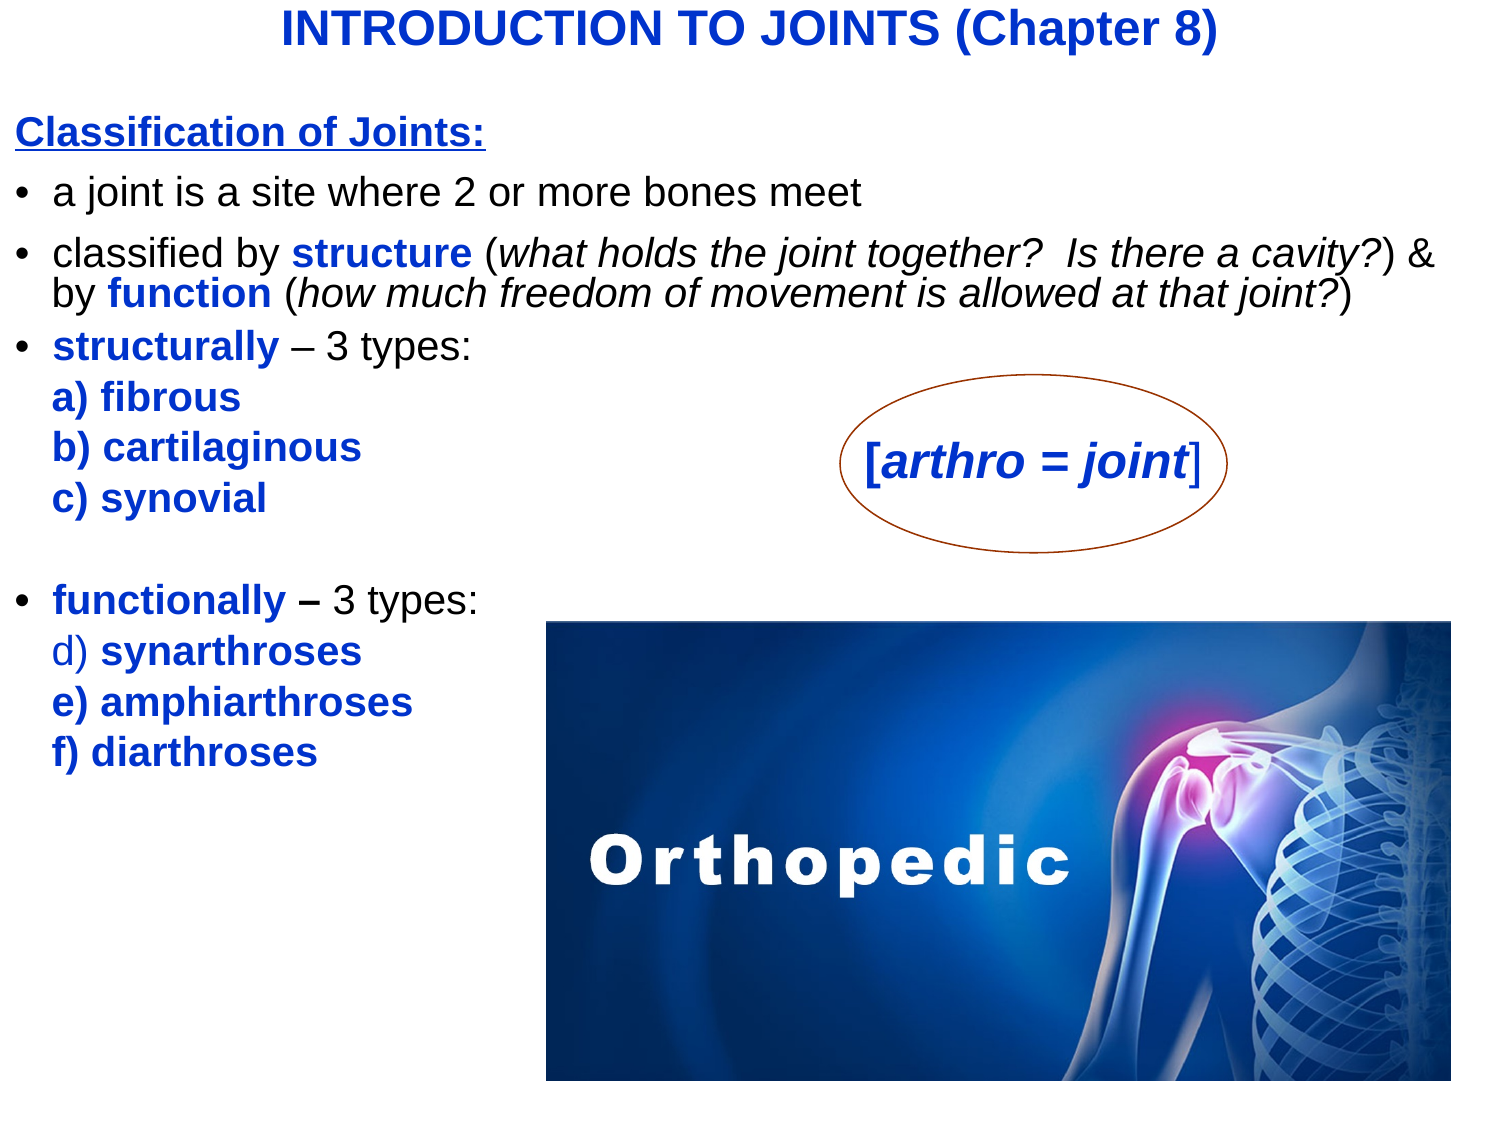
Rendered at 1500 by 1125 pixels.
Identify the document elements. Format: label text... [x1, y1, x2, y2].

picture [546, 620, 1451, 1082]
text_box [arthro = joint] [840, 374, 1228, 553]
text_box INTRODUCTION TO JOINTS (Chapter 8) Classification of Joints: • a joint is a site where 2 or more bones meet • classified by structure (what holds the joint together? Is there a cavity?) & by function (how much freedom of movement is allowed at that joint?) • structurally – 3 types: a) fibrous b) cartilaginous c) synovial • functionally – 3 types: d) synarthroses e) amphiarthroses f) diarthroses [0, 0, 1500, 781]
